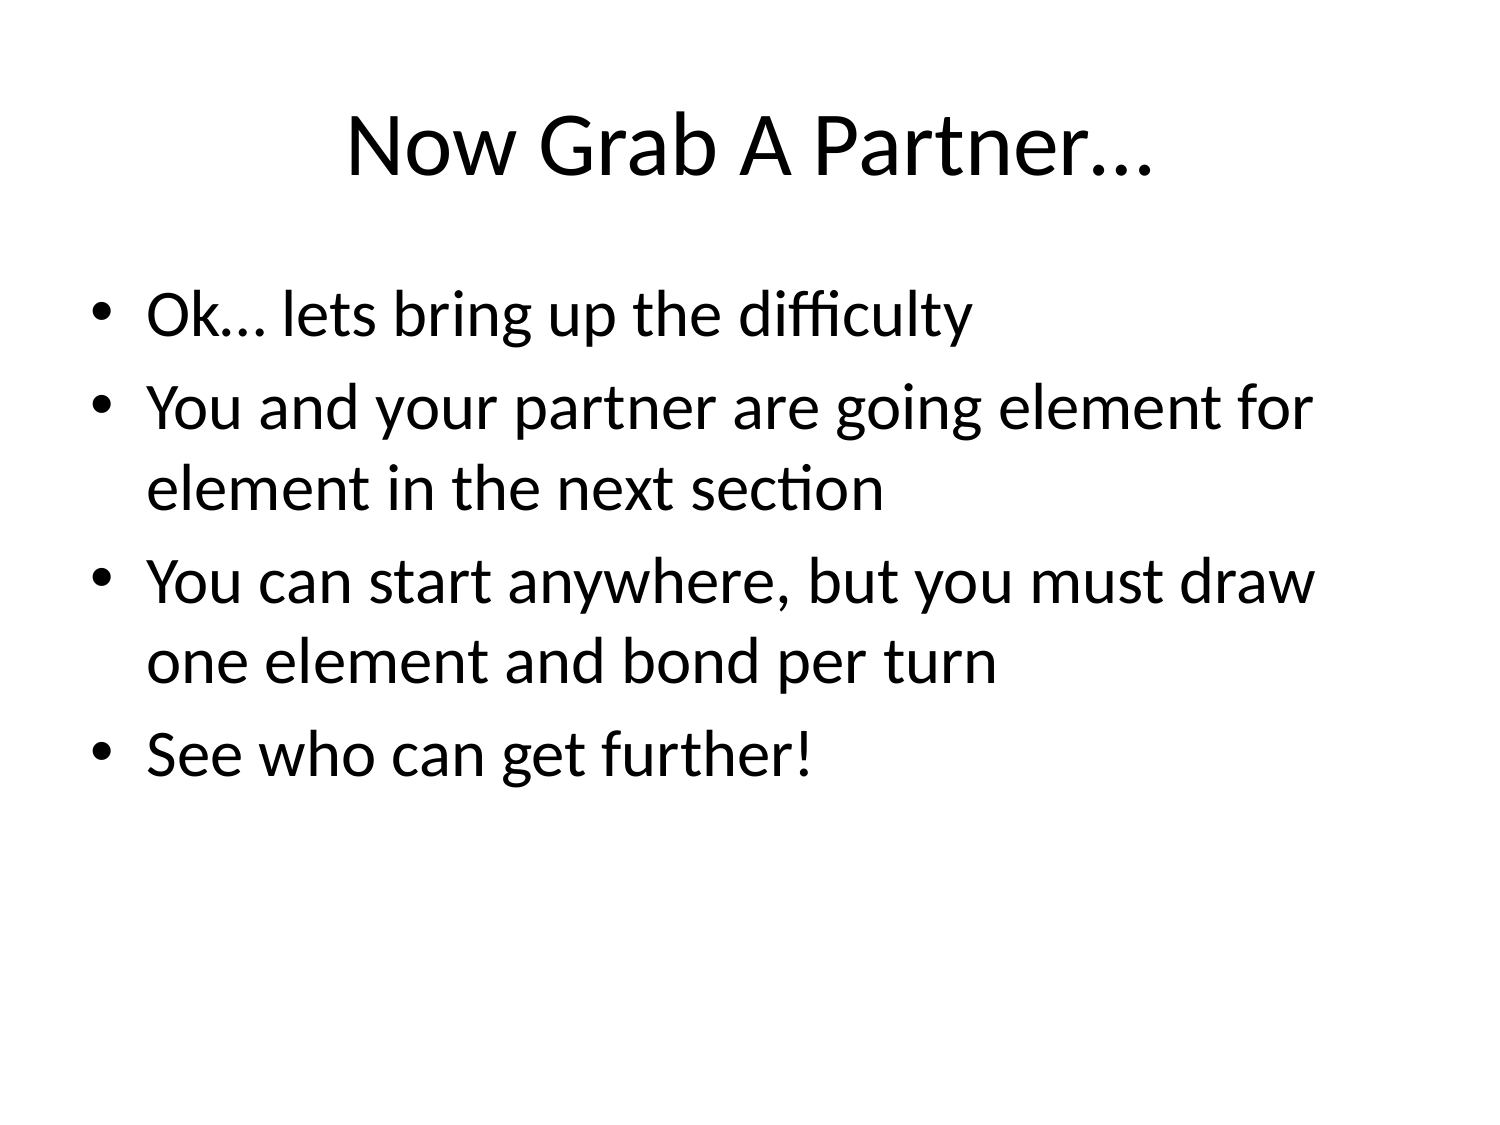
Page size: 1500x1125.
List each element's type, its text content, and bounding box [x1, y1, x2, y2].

title Now Grab A Partner… [75, 45, 1425, 233]
list Ok… lets bring up the difficulty You and your partner are going element for element in the next section You can start anywhere, but you must draw one element and bond per turn See who can get further! [75, 262, 1425, 1005]
